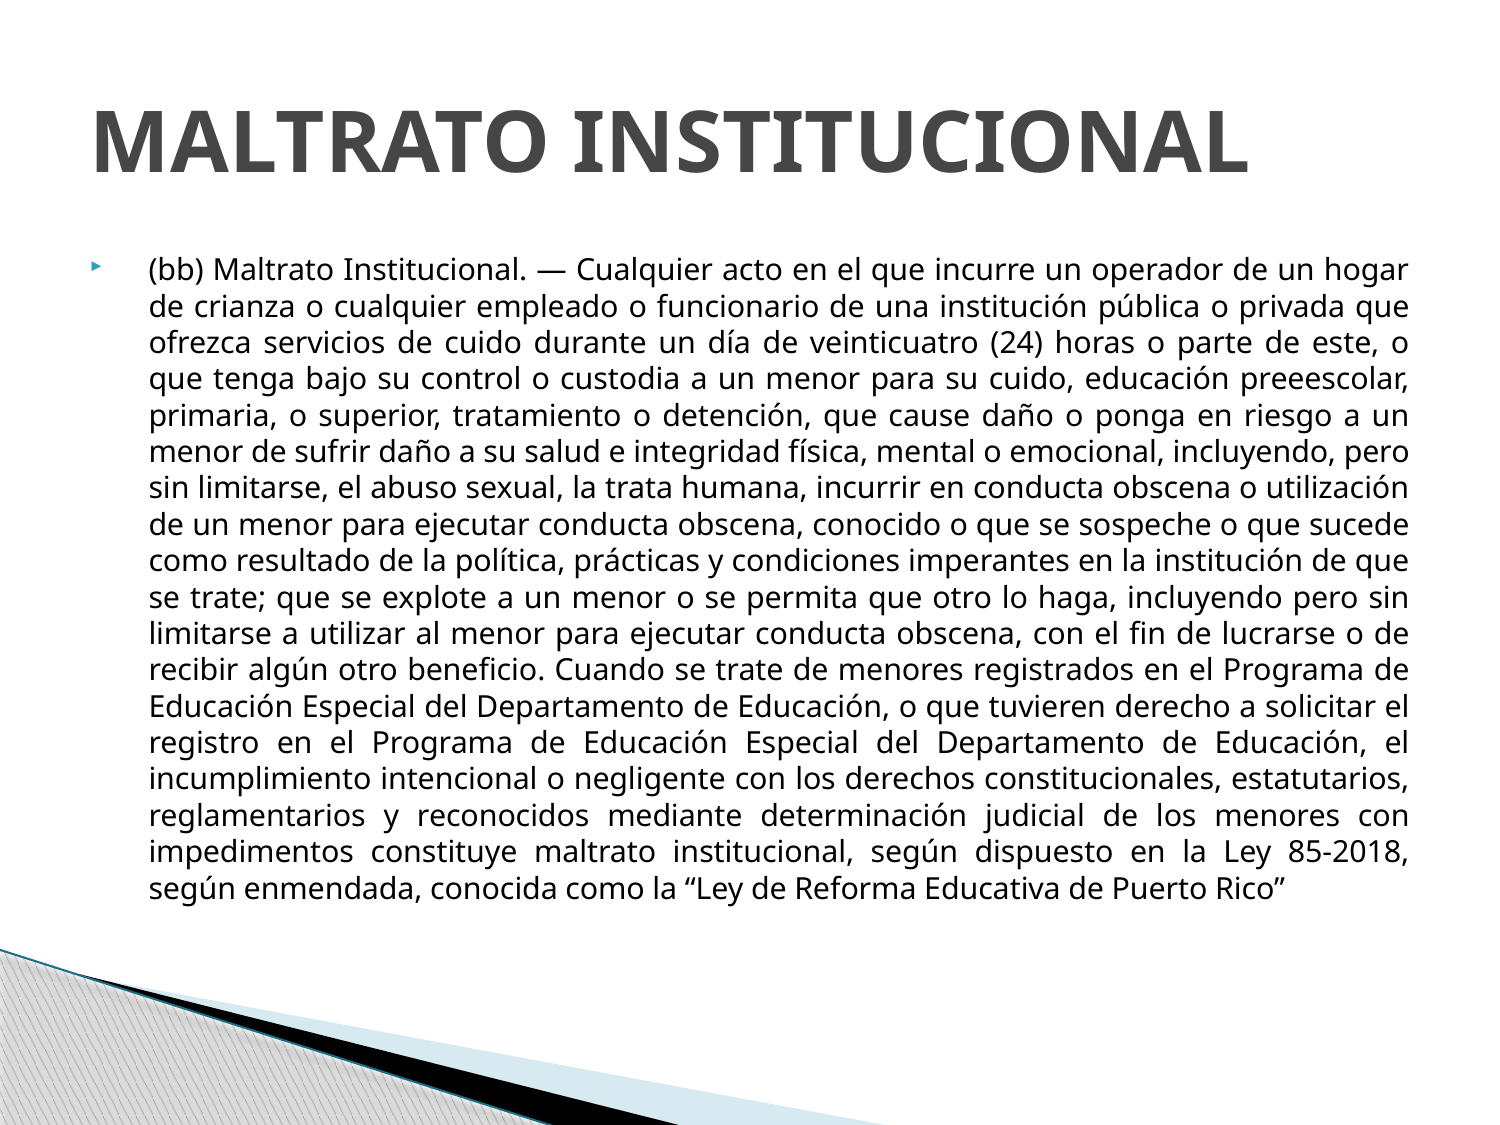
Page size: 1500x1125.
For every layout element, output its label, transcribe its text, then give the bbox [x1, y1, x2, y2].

title MALTRATO INSTITUCIONAL [75, 45, 1425, 233]
list (bb) Maltrato Institucional. — Cualquier acto en el que incurre un operador de un hogar de crianza o cualquier empleado o funcionario de una institución pública o privada que ofrezca servicios de cuido durante un día de veinticuatro (24) horas o parte de este, o que tenga bajo su control o custodia a un menor para su cuido, educación preeescolar, primaria, o superior, tratamiento o detención, que cause daño o ponga en riesgo a un menor de sufrir daño a su salud e integridad física, mental o emocional, incluyendo, pero sin limitarse, el abuso sexual, la trata humana, incurrir en conducta obscena o utilización de un menor para ejecutar conducta obscena, conocido o que se sospeche o que sucede como resultado de la política, prácticas y condiciones imperantes en la institución de que se trate; que se explote a un menor o se permita que otro lo haga, incluyendo pero sin limitarse a utilizar al menor para ejecutar conducta obscena, con el fin de lucrarse o de recibir algún otro beneficio. Cuando se trate de menores registrados en el Programa de Educación Especial del Departamento de Educación, o que tuvieren derecho a solicitar el registro en el Programa de Educación Especial del Departamento de Educación, el incumplimiento intencional o negligente con los derechos constitucionales, estatutarios, reglamentarios y reconocidos mediante determinación judicial de los menores con impedimentos constituye maltrato institucional, según dispuesto en la Ley 85-2018, según enmendada, conocida como la “Ley de Reforma Educativa de Puerto Rico” [75, 243, 1425, 986]
